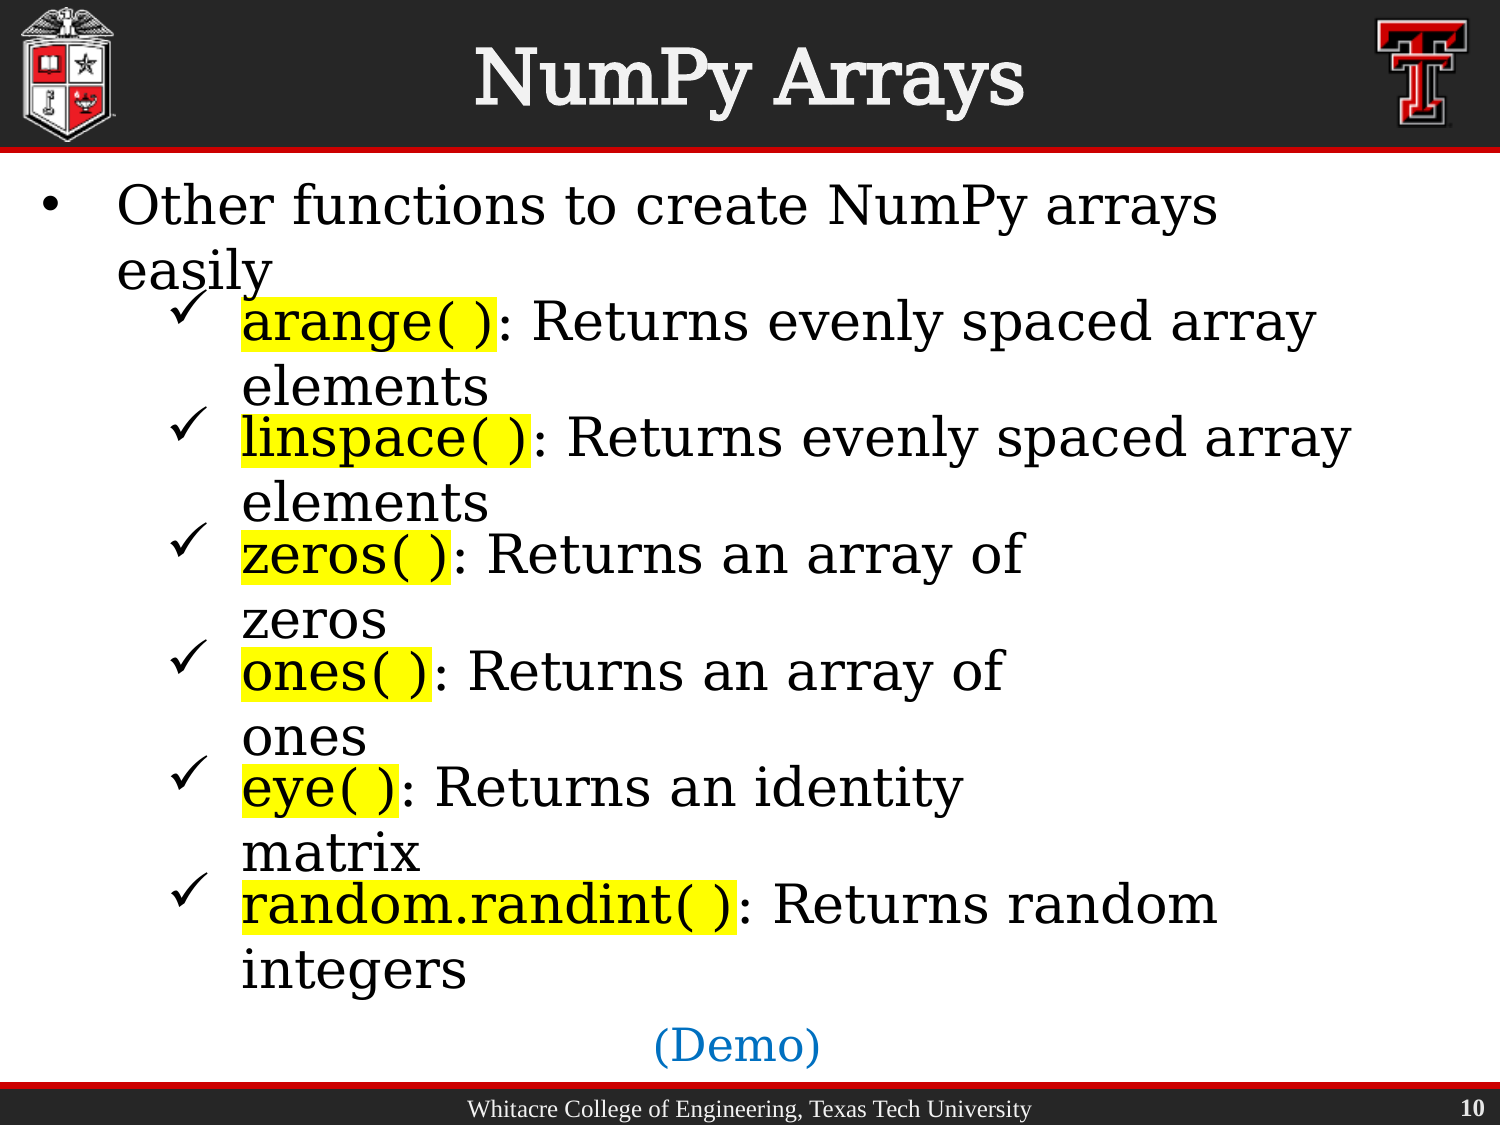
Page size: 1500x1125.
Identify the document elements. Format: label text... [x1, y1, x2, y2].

text_box linspace( ): Returns evenly spaced array elements [151, 395, 1412, 541]
text_box (Demo) [635, 1007, 839, 1078]
slide_number 10 [1392, 1086, 1500, 1125]
text_box Other functions to create NumPy arrays easily [26, 163, 1394, 308]
text_box eye( ): Returns an identity matrix [151, 745, 1063, 890]
picture [1373, 14, 1472, 128]
text_box random.randint( ): Returns random integers [152, 861, 1393, 1007]
text_box zeros( ): Returns an array of zeros [151, 511, 1122, 628]
title NumPy Arrays [151, 6, 1349, 141]
picture [21, 7, 116, 142]
text_box arange( ): Returns evenly spaced array elements [151, 278, 1462, 424]
text_box ones( ): Returns an array of ones [151, 628, 1141, 774]
